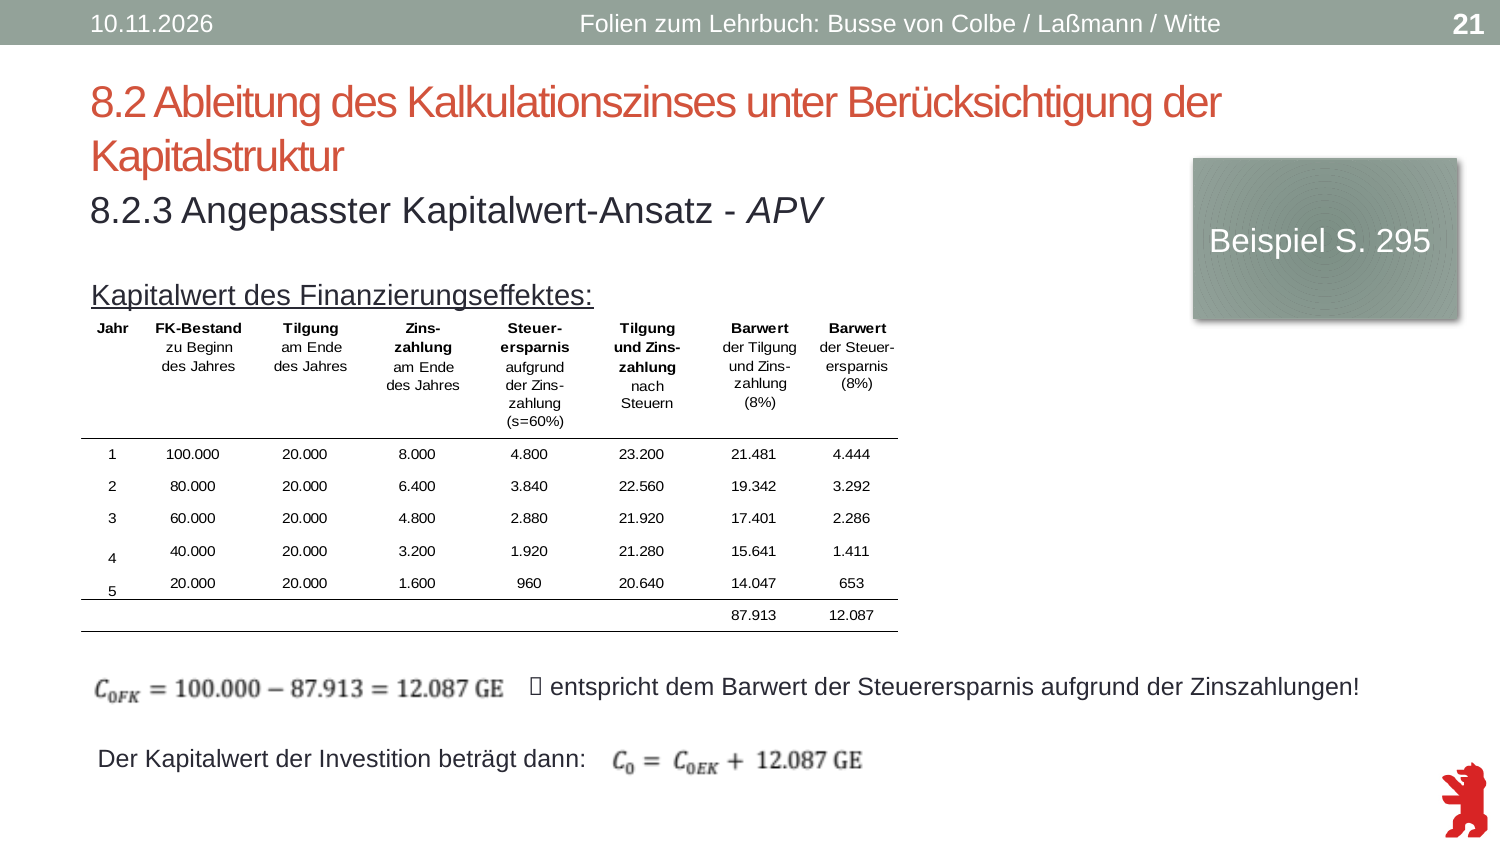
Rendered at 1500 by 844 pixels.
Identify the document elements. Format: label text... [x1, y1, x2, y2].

picture [1434, 760, 1500, 844]
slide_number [75, 2, 550, 43]
picture [585, 708, 897, 819]
text_box  entspricht dem Barwert der Steuerersparnis aufgrund der Zinszahlungen! [545, 663, 1500, 708]
text_box Kapitalwert des Finanzierungseffektes: [76, 268, 609, 319]
text_box Der Kapitalwert der Investition beträgt dann: [83, 735, 582, 780]
text_box Beispiel S. 295 [1193, 158, 1457, 319]
footer Folien zum Lehrbuch: Busse von Colbe / Laßmann / Witte [562, 2, 1238, 43]
picture [74, 636, 537, 748]
title 8.2 Ableitung des Kalkulationszinses unter Berücksichtigung der Kapitalstruktur [75, 65, 1425, 178]
slide_number 21 [1325, 2, 1500, 43]
picture [81, 318, 900, 633]
text_box 8.2.3 Angepasster Kapitalwert-Ansatz - APV [74, 178, 1190, 239]
